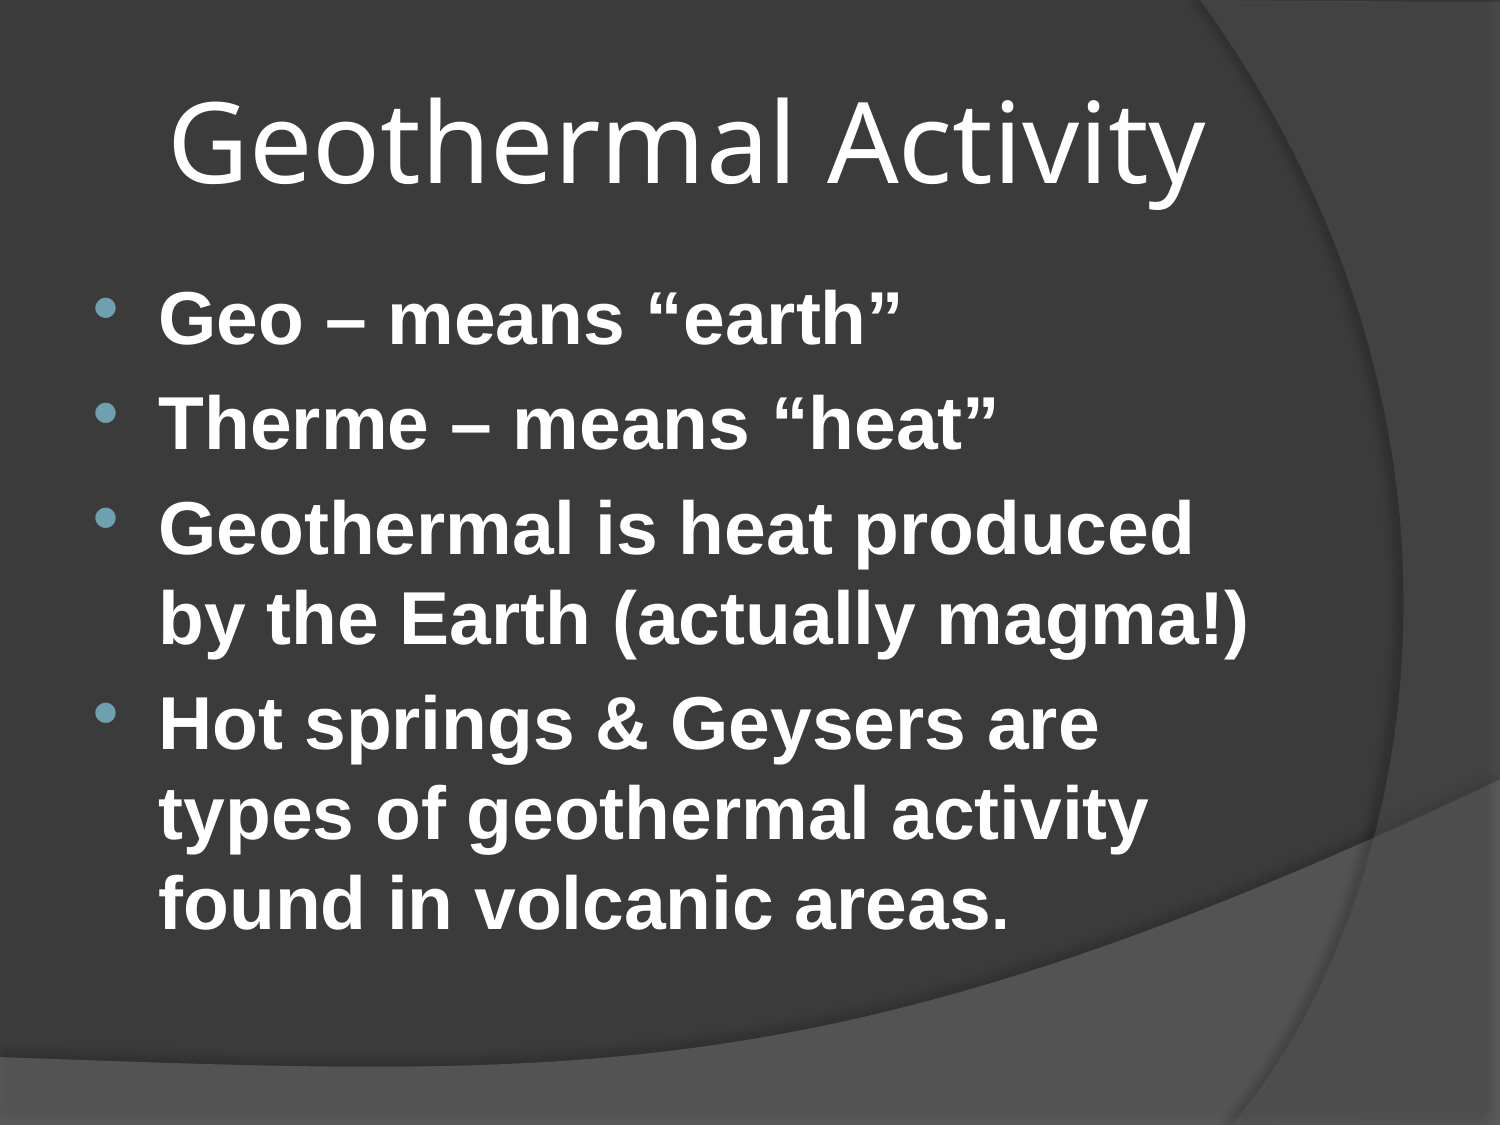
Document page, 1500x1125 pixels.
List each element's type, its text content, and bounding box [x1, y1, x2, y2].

list Geo – means “earth” Therme – means “heat” Geothermal is heat produced by the Earth (actually magma!) Hot springs & Geysers are types of geothermal activity found in volcanic areas. [75, 262, 1300, 1005]
title Geothermal Activity [75, 45, 1300, 233]
